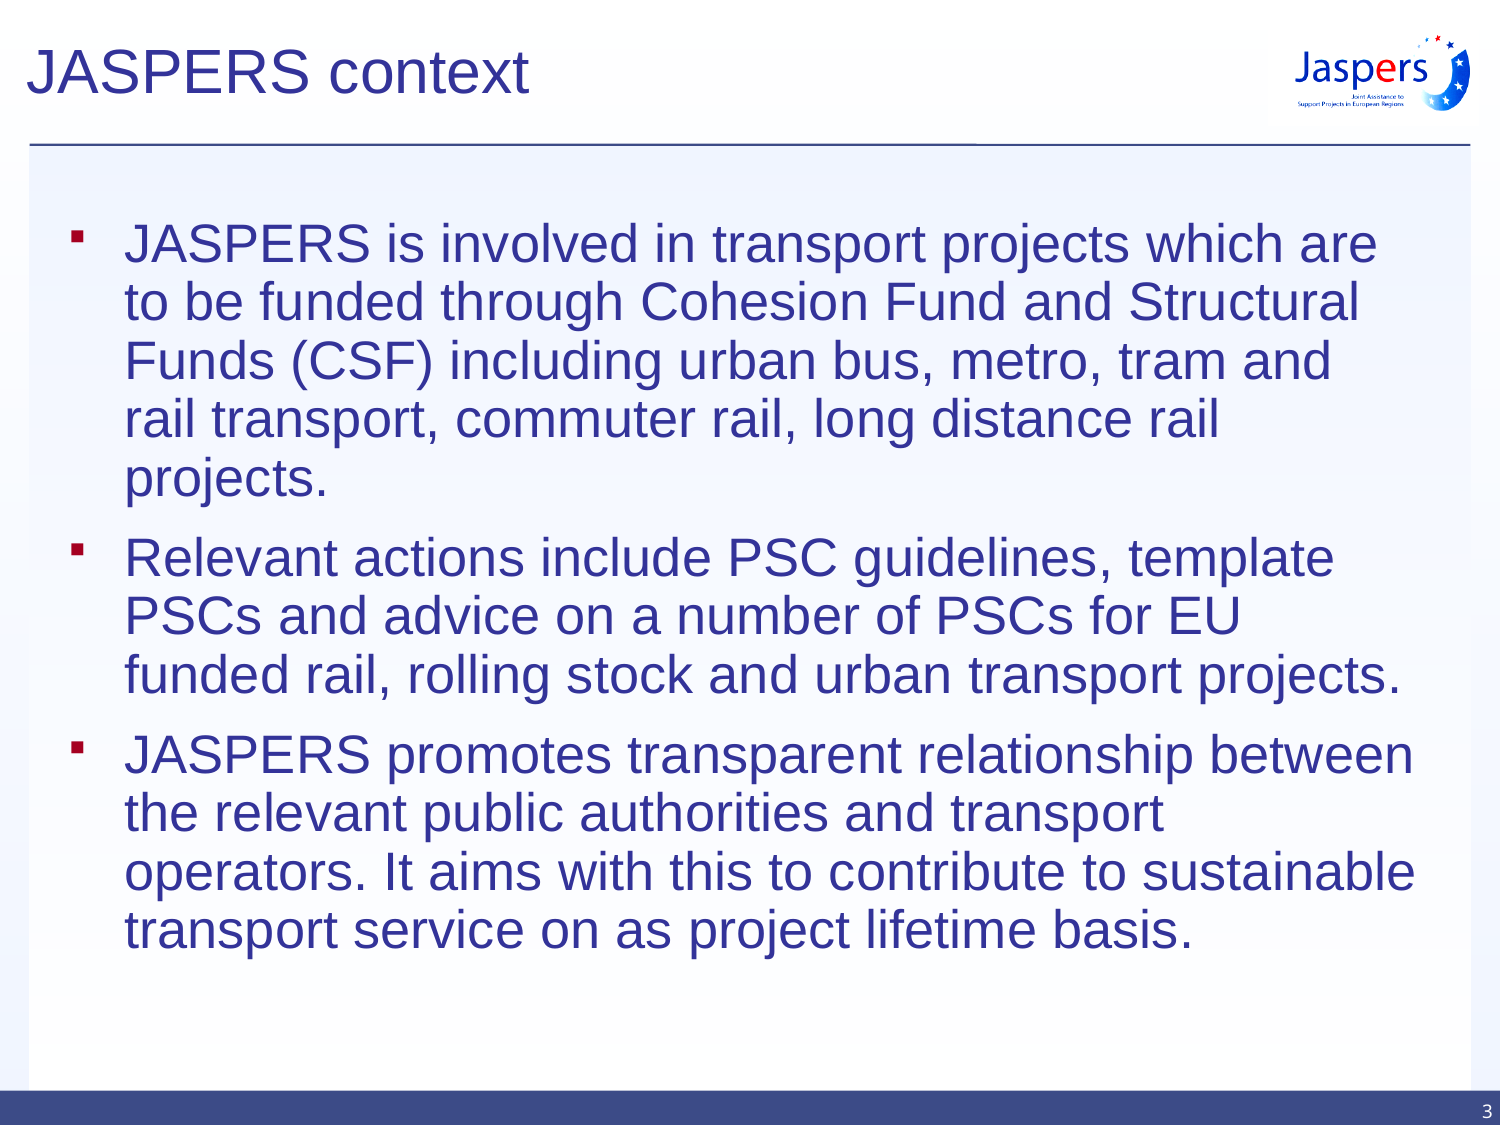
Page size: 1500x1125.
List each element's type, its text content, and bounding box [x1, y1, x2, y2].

title JASPERS context [11, 0, 1306, 138]
slide_number 3 [1195, 1091, 1500, 1125]
list JASPERS is involved in transport projects which are to be funded through Cohesion Fund and Structural Funds (CSF) including urban bus, metro, tram and rail transport, commuter rail, long distance rail projects. Relevant actions include PSC guidelines, template PSCs and advice on a number of PSCs for EU funded rail, rolling stock and urban transport projects. JASPERS promotes transparent relationship between the relevant public authorities and transport operators. It aims with this to contribute to sustainable transport service on as project lifetime basis. [53, 208, 1435, 1071]
